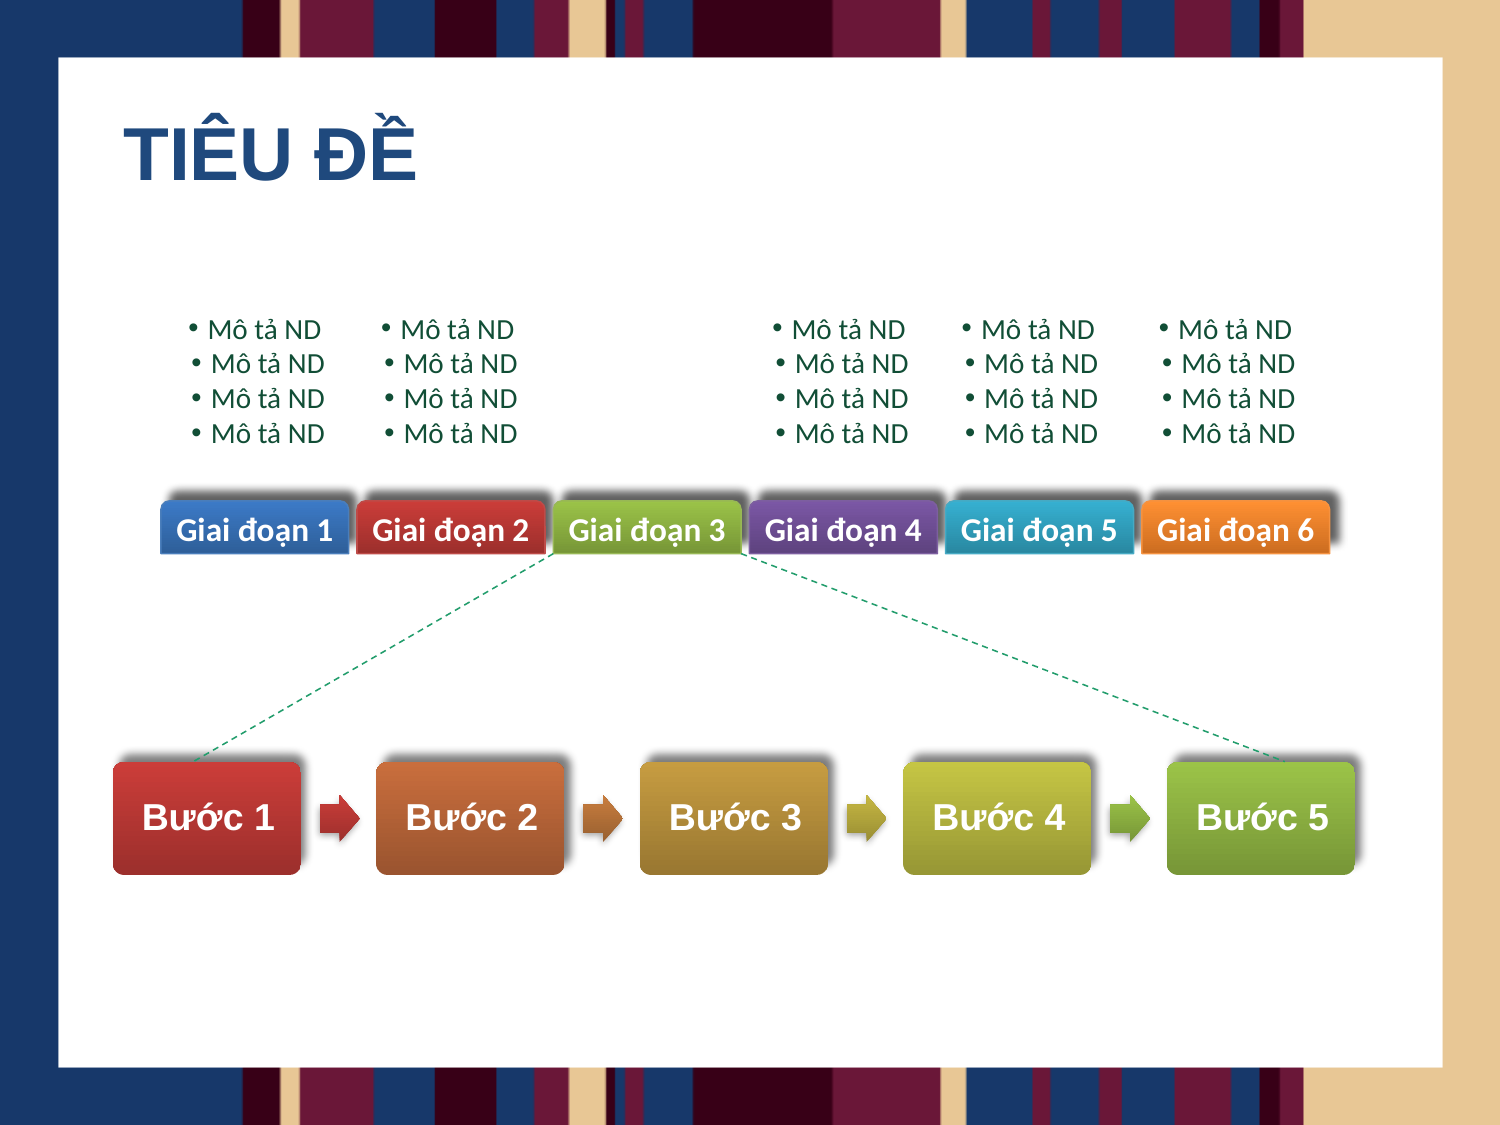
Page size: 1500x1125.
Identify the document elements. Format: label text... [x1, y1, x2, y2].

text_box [111, 722, 1356, 914]
text_box Mô tả ND Mô tả ND Mô tả ND Mô tả ND [747, 302, 936, 458]
text_box Mô tả ND Mô tả ND Mô tả ND Mô tả ND [936, 302, 1127, 458]
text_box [192, 553, 554, 762]
text_box Giai đoạn 6 [1141, 500, 1330, 554]
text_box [740, 553, 1286, 762]
picture [0, 0, 1500, 1125]
text_box Giai đoạn 4 [749, 500, 938, 552]
text_box Giai đoạn 3 [553, 500, 742, 554]
text_box Giai đoạn 5 [945, 500, 1134, 552]
text_box tiêu đỀ [108, 86, 973, 215]
text_box Giai đoạn 2 [356, 500, 546, 552]
text_box Giai đoạn 1 [160, 500, 349, 554]
text_box Mô tả ND Mô tả ND Mô tả ND Mô tả ND [1133, 302, 1324, 458]
text_box Mô tả ND Mô tả ND Mô tả ND Mô tả ND [162, 302, 354, 458]
text_box Mô tả ND Mô tả ND Mô tả ND Mô tả ND [355, 302, 547, 458]
